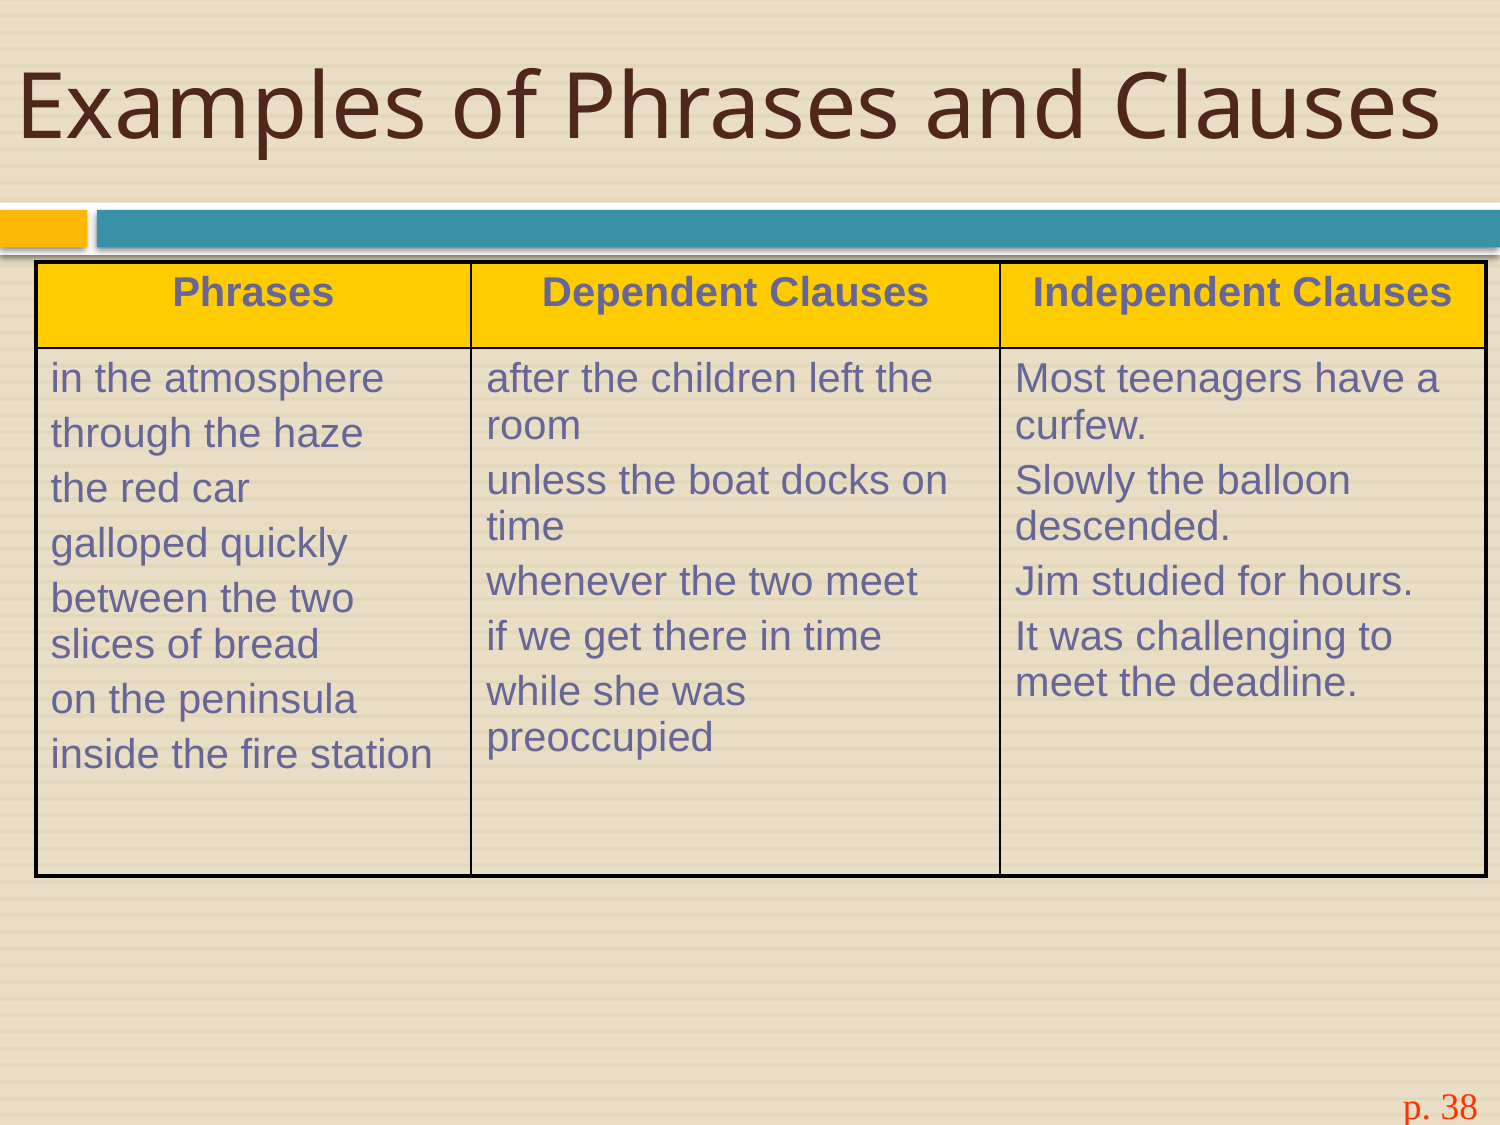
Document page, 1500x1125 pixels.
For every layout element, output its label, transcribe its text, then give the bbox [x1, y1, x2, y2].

table_header Dependent Clauses [472, 264, 999, 347]
table_cell Most teenagers have a curfew. Slowly the balloon descended. Jim studied for hours. It was challenging to meet the deadline. [1001, 349, 1484, 874]
table_header Phrases [38, 264, 470, 347]
table_cell in the atmosphere through the haze the red car galloped quickly between the two slices of bread on the peninsula inside the fire station [38, 349, 470, 874]
table_cell after the children left the room unless the boat docks on time whenever the two meet if we get there in time while she was preoccupied [472, 349, 999, 874]
title Examples of Phrases and Clauses [0, 49, 1500, 154]
table_header Independent Clauses [1001, 264, 1484, 347]
text_box p. 38 [1388, 1075, 1500, 1125]
